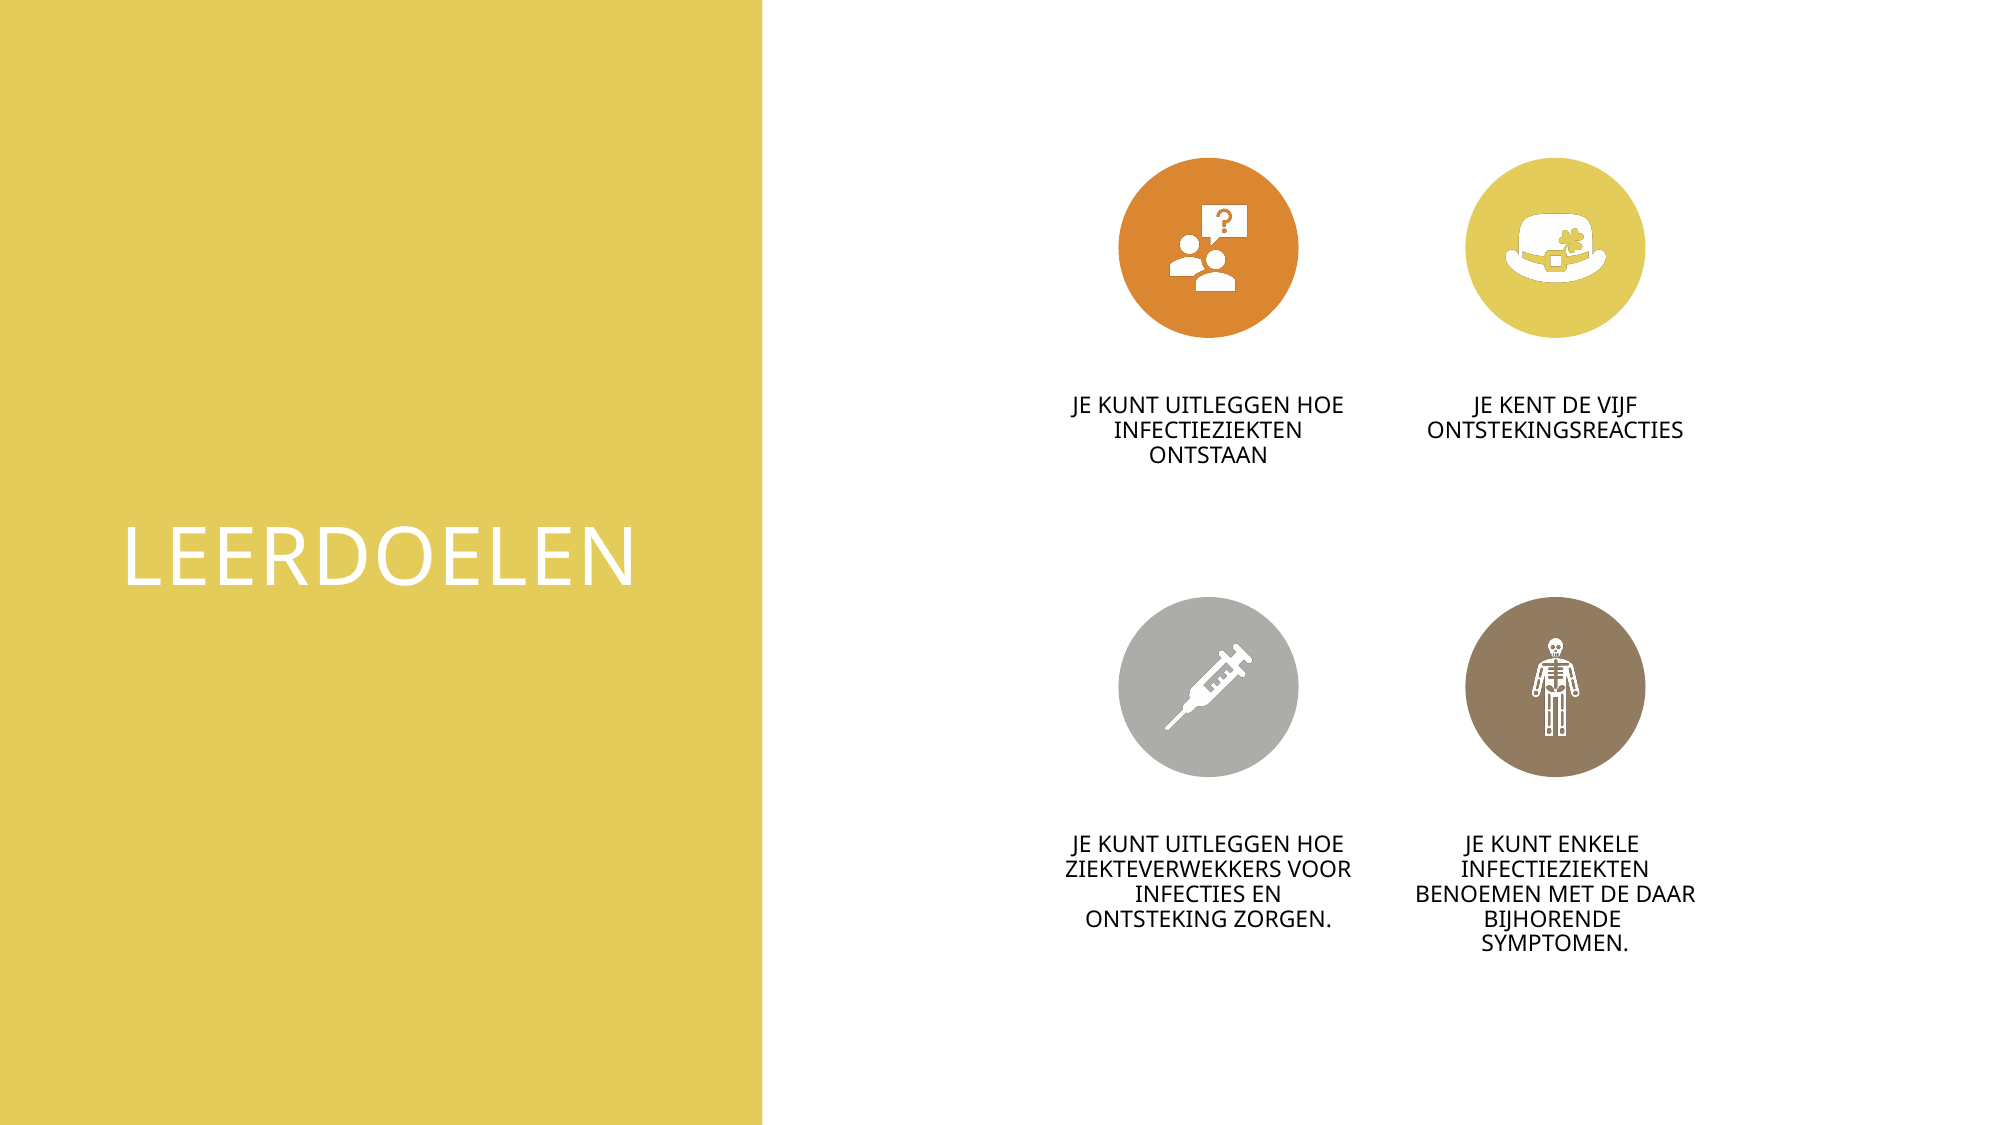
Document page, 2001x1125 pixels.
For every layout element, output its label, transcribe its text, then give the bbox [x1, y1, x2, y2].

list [918, 156, 1845, 964]
title Leerdoelen [105, 105, 666, 1020]
text_box [0, 0, 764, 1125]
